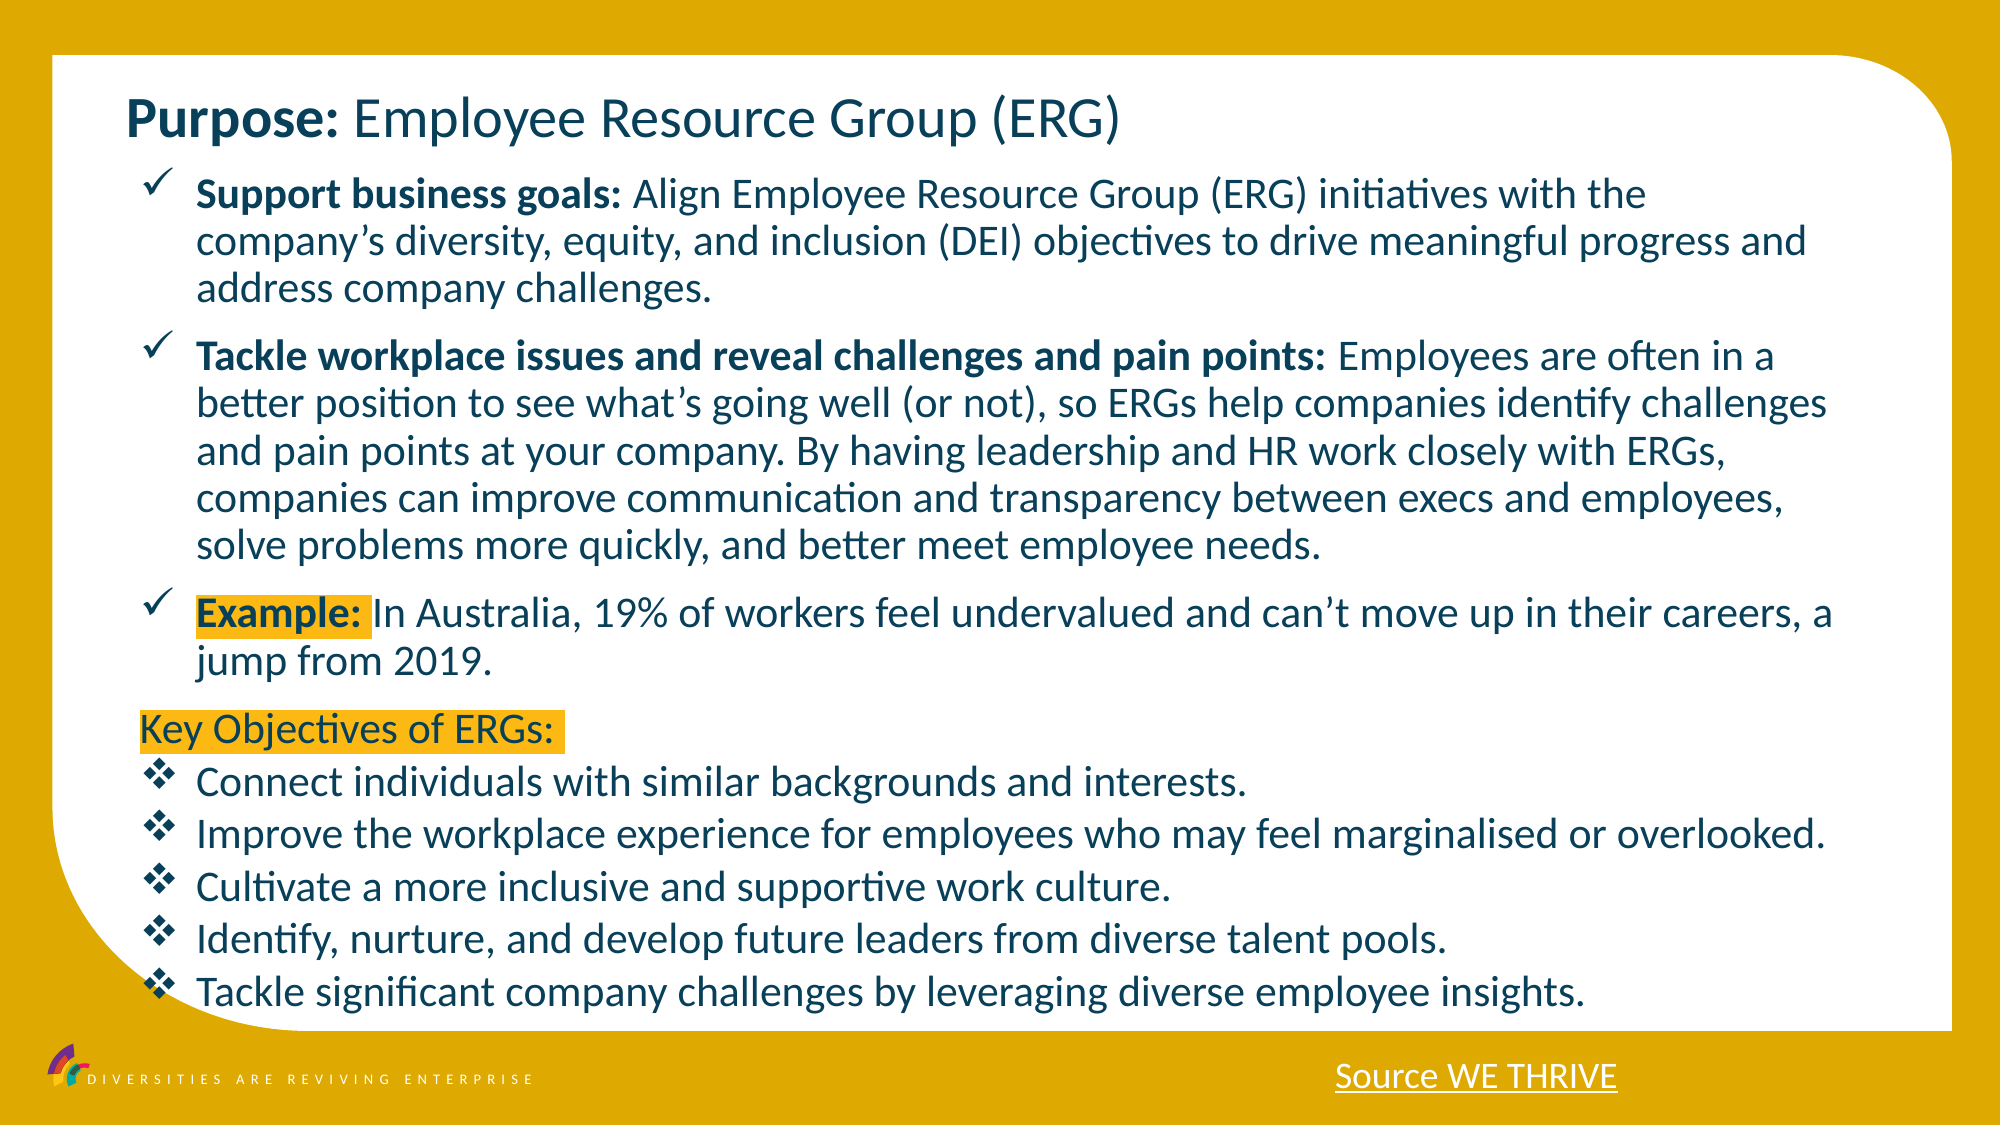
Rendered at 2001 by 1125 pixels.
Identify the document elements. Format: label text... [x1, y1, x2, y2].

text_box Source WE THRIVE [1320, 1043, 2000, 1103]
list Support business goals: Align Employee Resource Group (ERG) initiatives with the company’s diversity, equity, and inclusion (DEI) objectives to drive meaningful progress and address company challenges. Tackle workplace issues and reveal challenges and pain points: Employees are often in a better position to see what’s going well (or not), so ERGs help companies identify challenges and pain points at your company. By having leadership and HR work closely with ERGs, companies can improve communication and transparency between execs and employees, solve problems more quickly, and better meet employee needs. Example: In Australia, 19% of workers feel undervalued and can’t move up in their careers, a jump from 2019. Key Objectives of ERGs: Connect individuals with similar backgrounds and interests. Improve the workplace experience for employees who may feel marginalised or overlooked. Cultivate a more inclusive and supportive work culture. Identify, nurture, and develop future leaders from diverse talent pools. Tackle significant company challenges by leveraging diverse employee insights. [125, 185, 1857, 795]
text_box Purpose: Employee Resource Group (ERG) [111, 53, 1857, 185]
